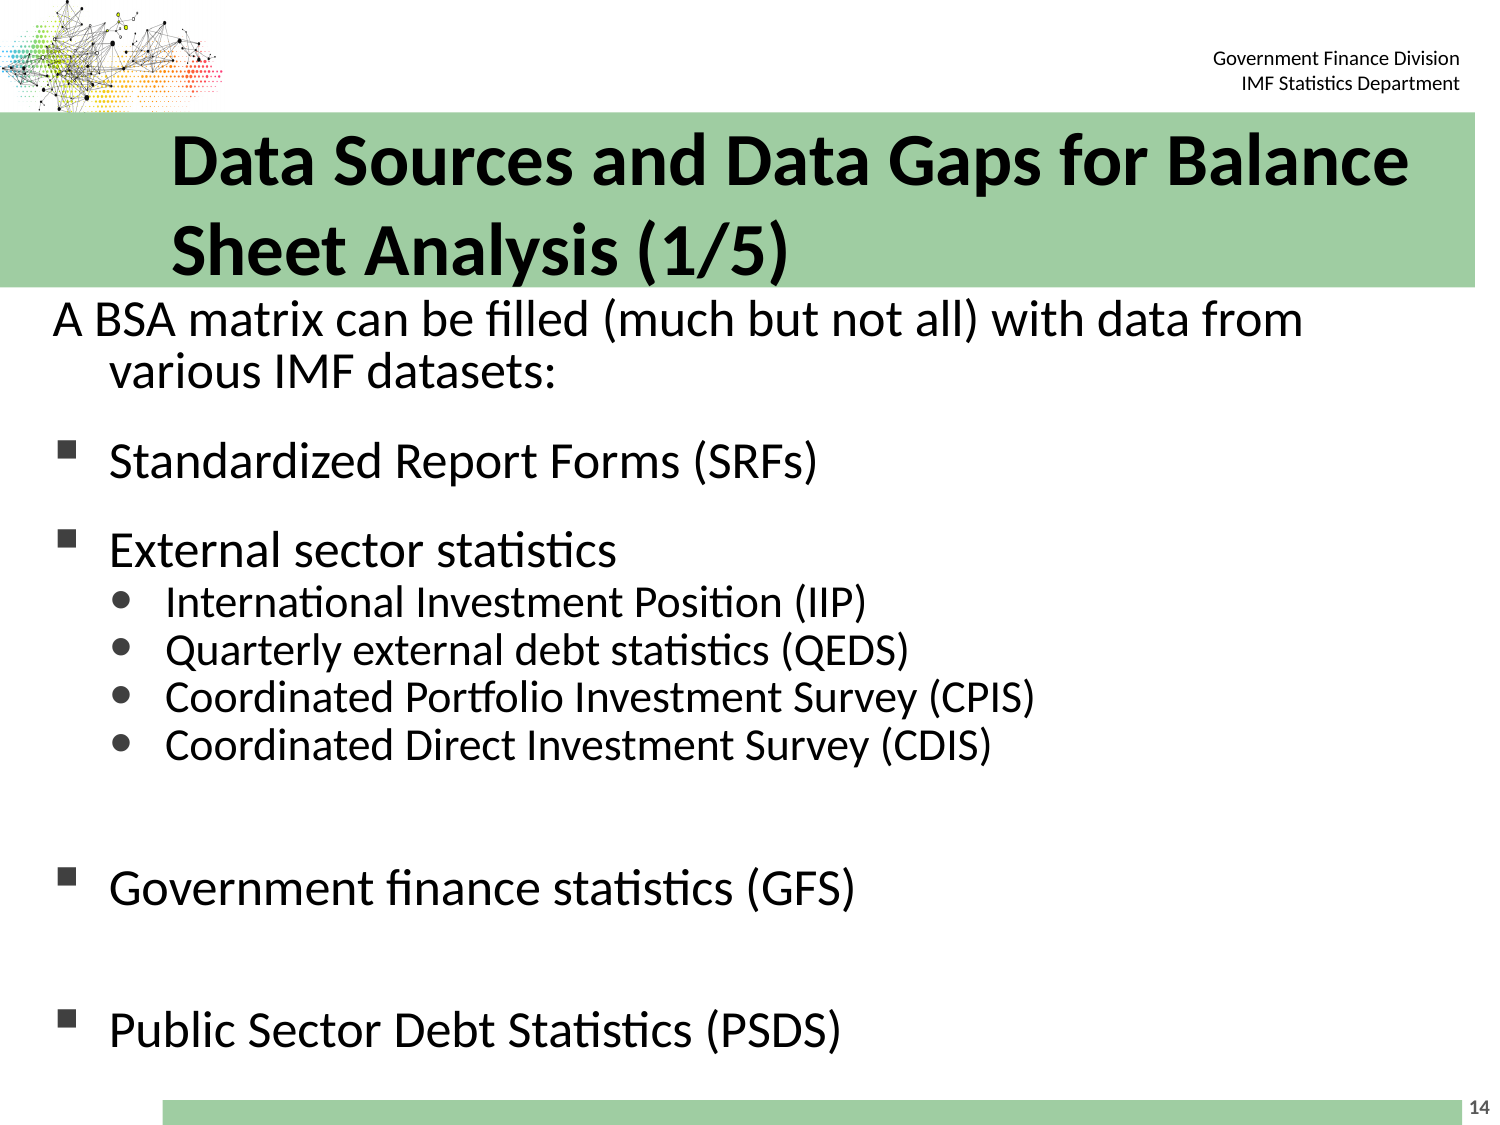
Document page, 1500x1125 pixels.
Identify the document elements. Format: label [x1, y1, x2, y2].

slide_number [1441, 1074, 1500, 1125]
picture [0, 0, 225, 112]
title [0, 112, 1475, 288]
list [37, 287, 1463, 1088]
